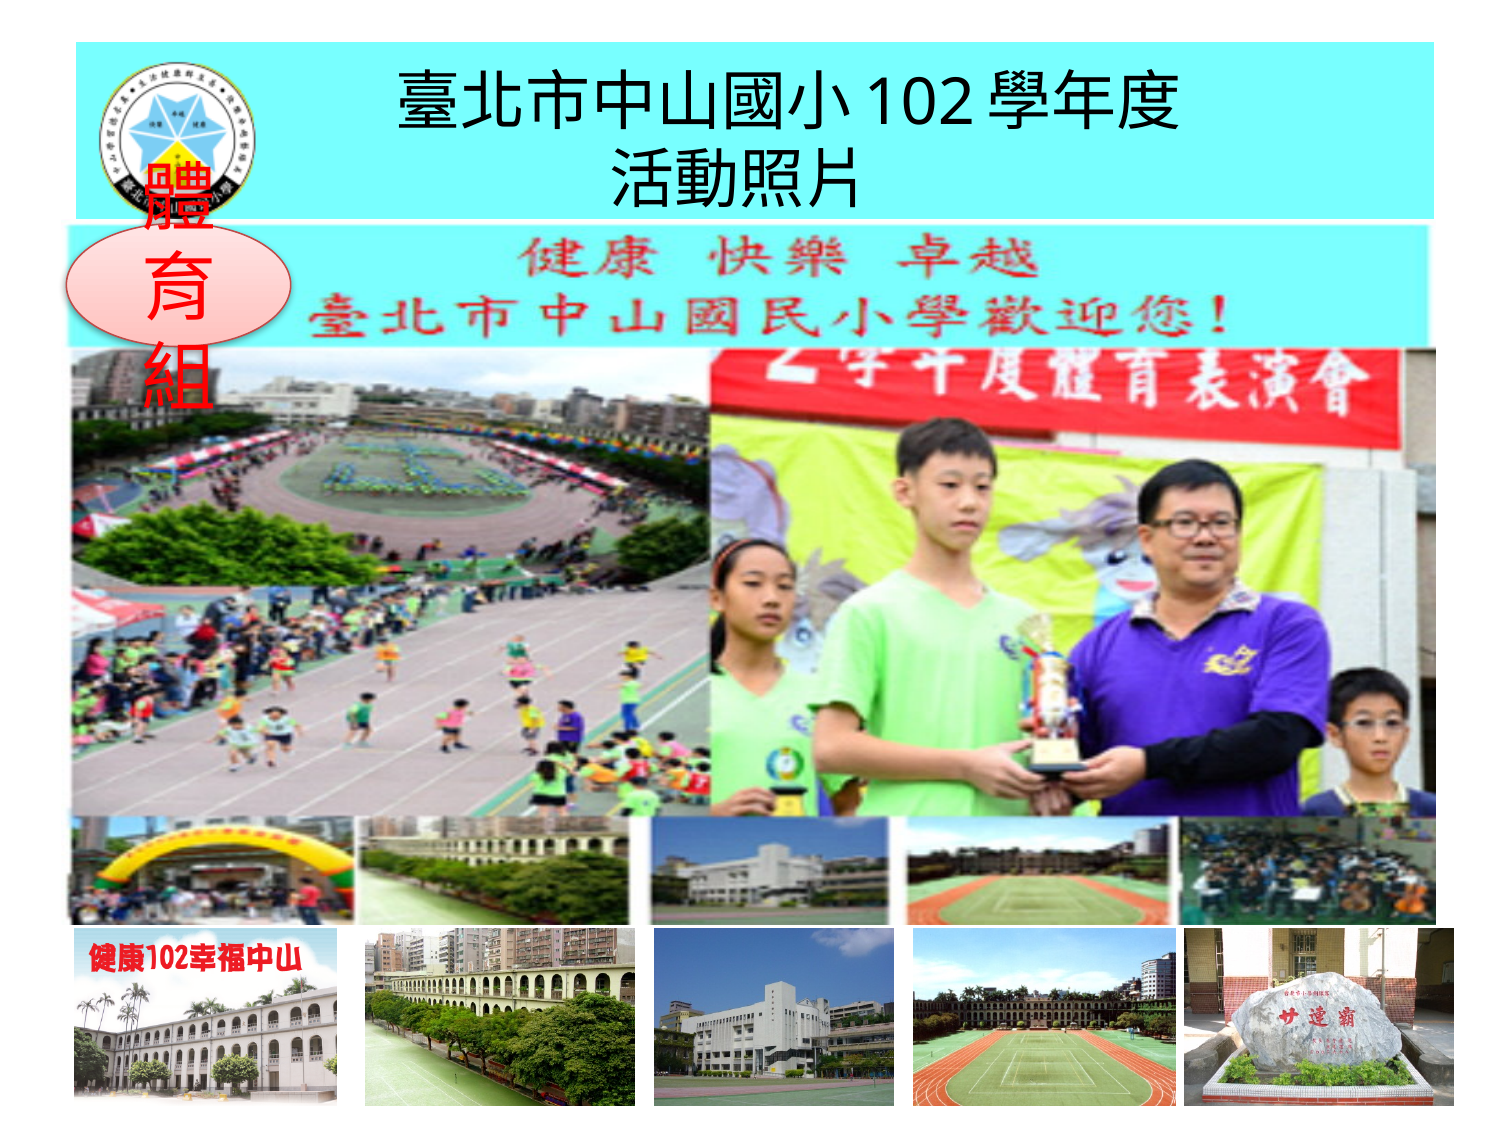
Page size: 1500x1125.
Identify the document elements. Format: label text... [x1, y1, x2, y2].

picture [913, 928, 1176, 1106]
title 臺北市中山國小102學年度 活動照片 [64, 50, 1415, 217]
picture [654, 928, 894, 1106]
picture [60, 42, 1436, 926]
picture [74, 928, 337, 1106]
picture [365, 928, 635, 1106]
picture [1184, 928, 1454, 1106]
